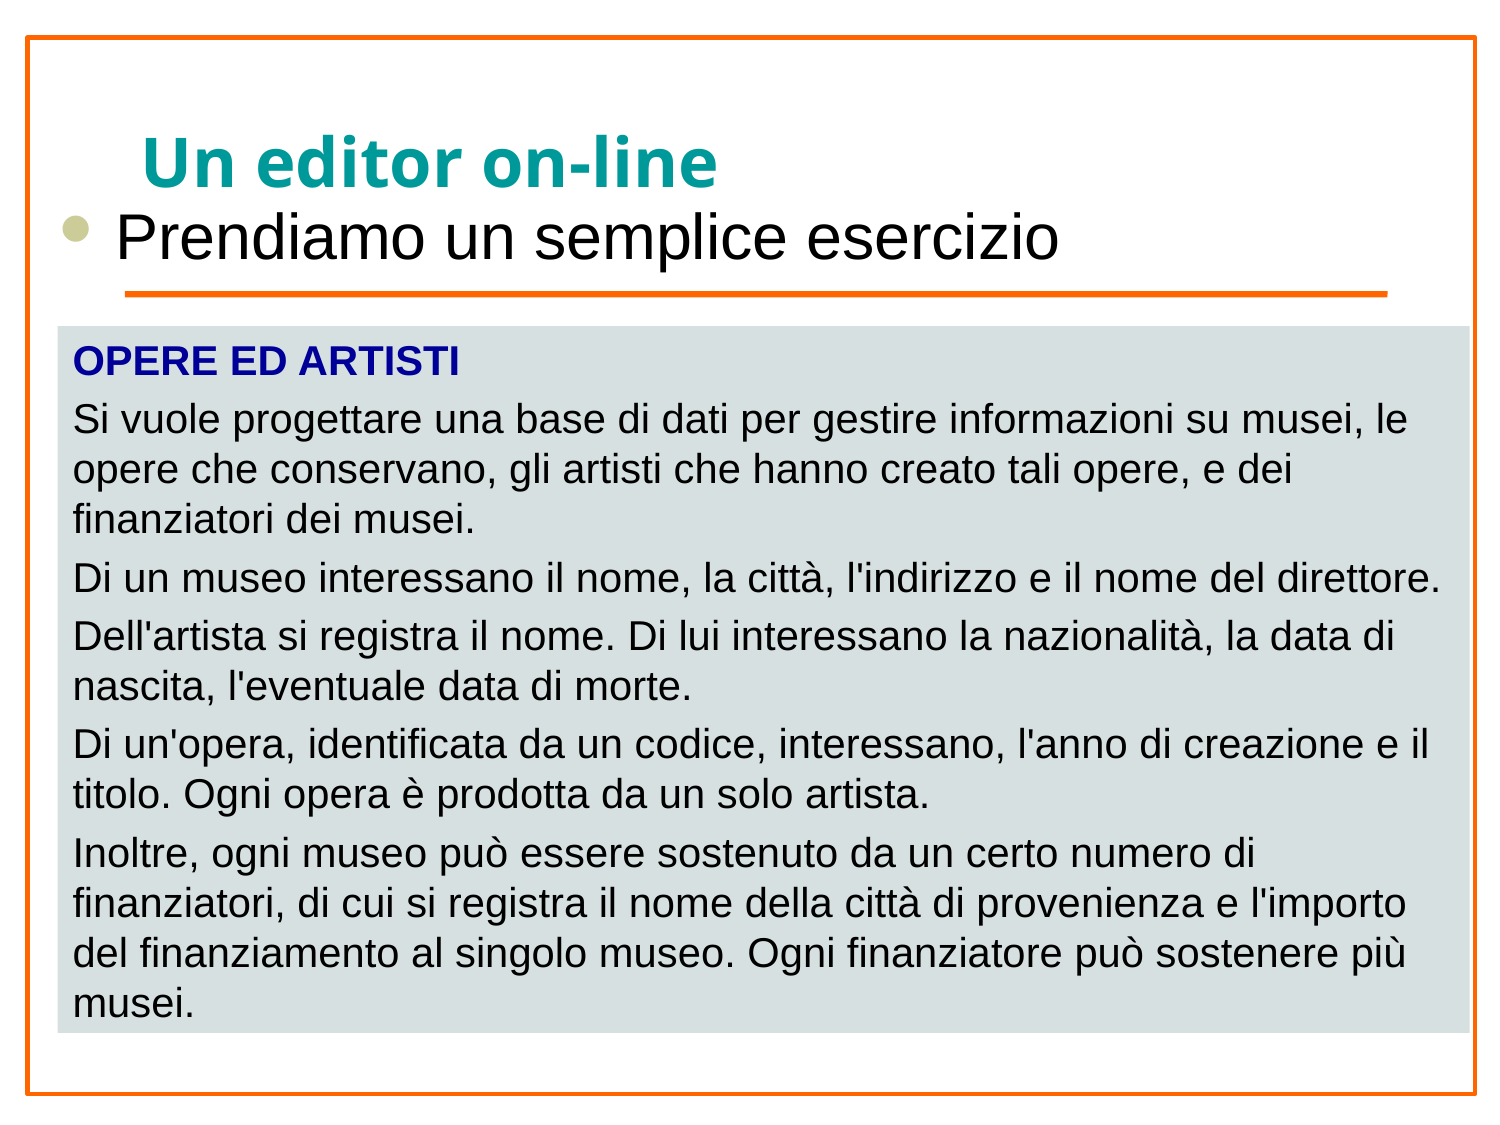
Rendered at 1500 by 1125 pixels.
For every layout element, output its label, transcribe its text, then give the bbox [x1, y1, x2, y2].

title Un editor on-line [125, 87, 1388, 196]
text_box OPERE ED ARTISTI Si vuole progettare una base di dati per gestire informazioni su musei, le opere che conservano, gli artisti che hanno creato tali opere, e dei finanziatori dei musei. Di un museo interessano il nome, la città, l'indirizzo e il nome del direttore. Dell'artista si registra il nome. Di lui interessano la nazionalità, la data di nascita, l'eventuale data di morte. Di un'opera, identificata da un codice, interessano, l'anno di creazione e il titolo. Ogni opera è prodotta da un solo artista. Inoltre, ogni museo può essere sostenuto da un certo numero di finanziatori, di cui si registra il nome della città di provenienza e l'importo del finanziamento al singolo museo. Ogni finanziatore può sostenere più musei. [57, 326, 1470, 1033]
list Prendiamo un semplice esercizio [44, 196, 1474, 907]
